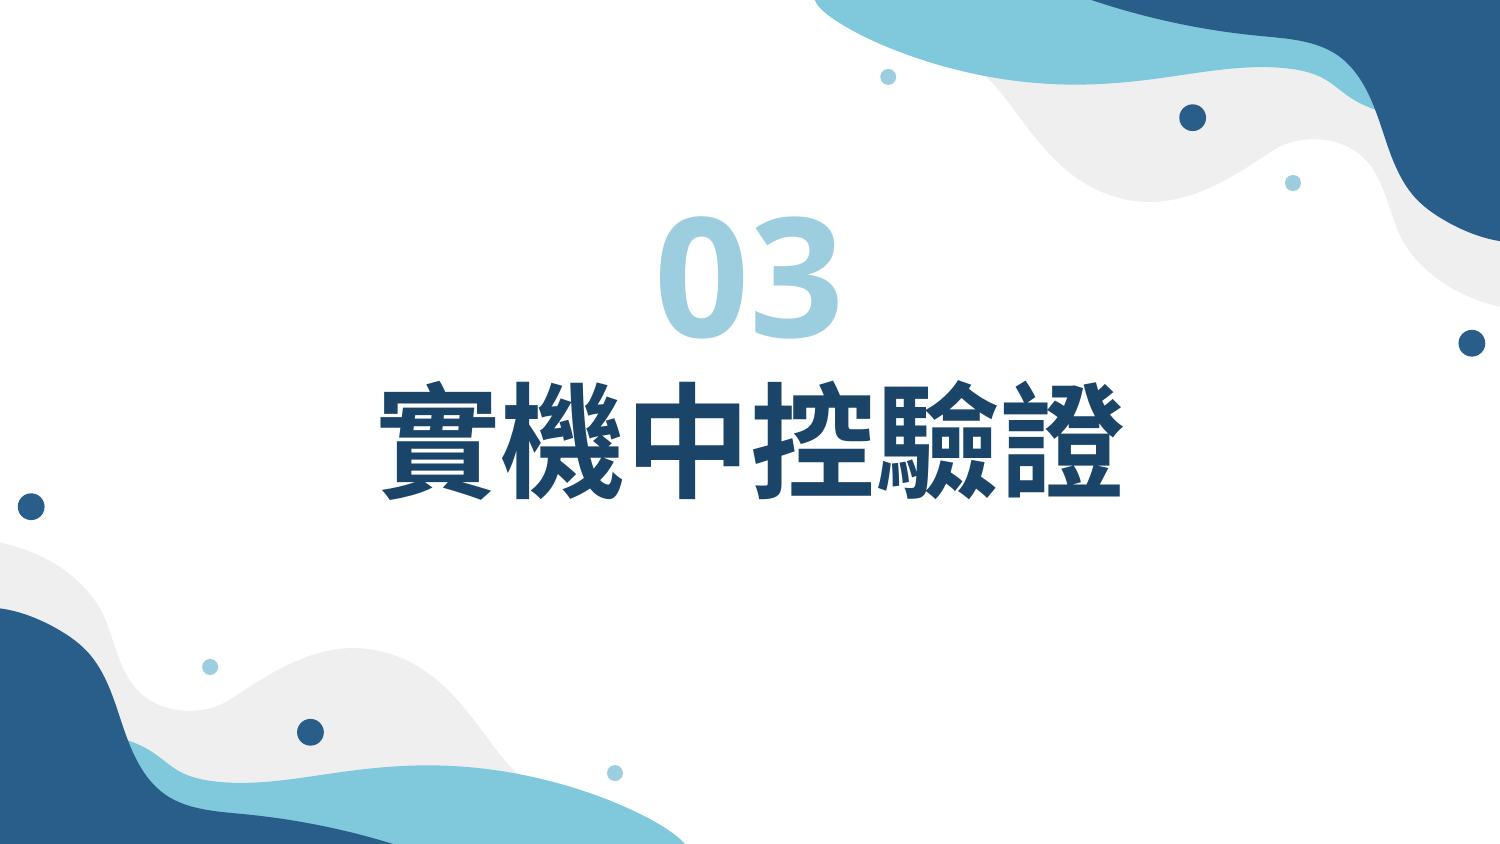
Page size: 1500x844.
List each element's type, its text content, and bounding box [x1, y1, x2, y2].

title 03 [509, 191, 991, 352]
title 實機中控驗證 [313, 370, 1187, 506]
